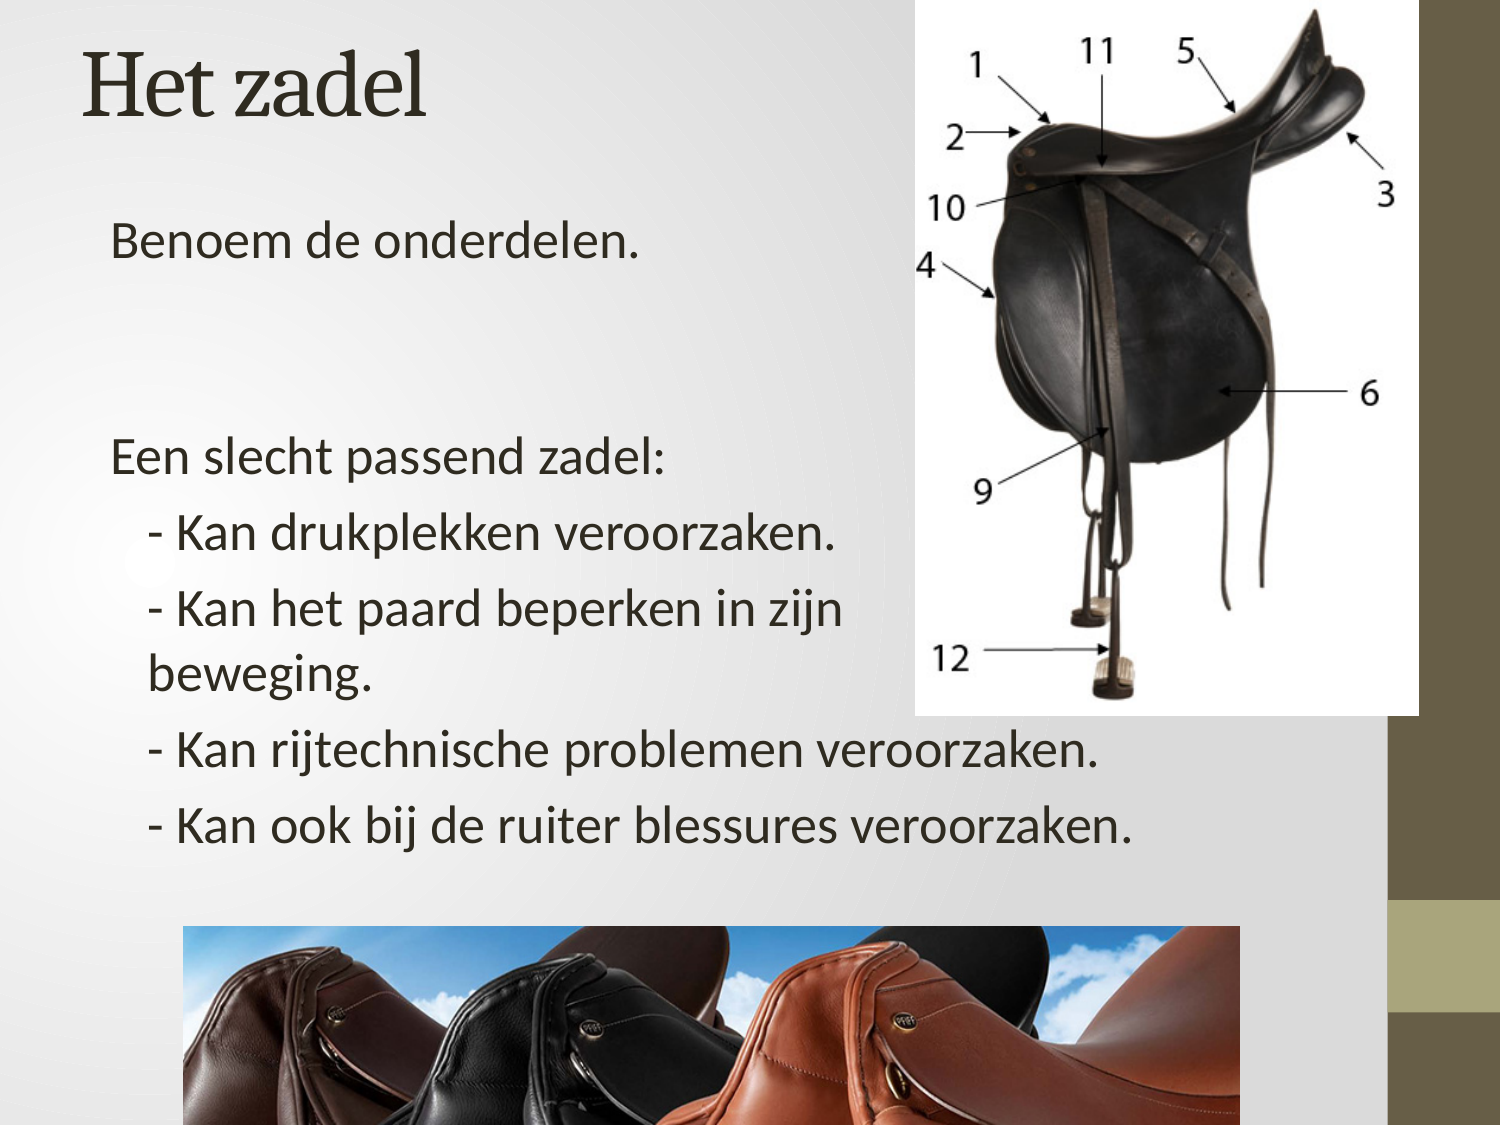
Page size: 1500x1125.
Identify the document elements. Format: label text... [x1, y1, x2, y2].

picture [182, 925, 1240, 1125]
list Benoem de onderdelen. Een slecht passend zadel: - Kan drukplekken veroorzaken. - Kan het paard beperken in zijn beweging. - Kan rijtechnische problemen veroorzaken. - Kan ook bij de ruiter blessures veroorzaken. [76, 196, 1317, 1013]
title Het zadel [64, 30, 912, 125]
picture [914, 0, 1419, 717]
